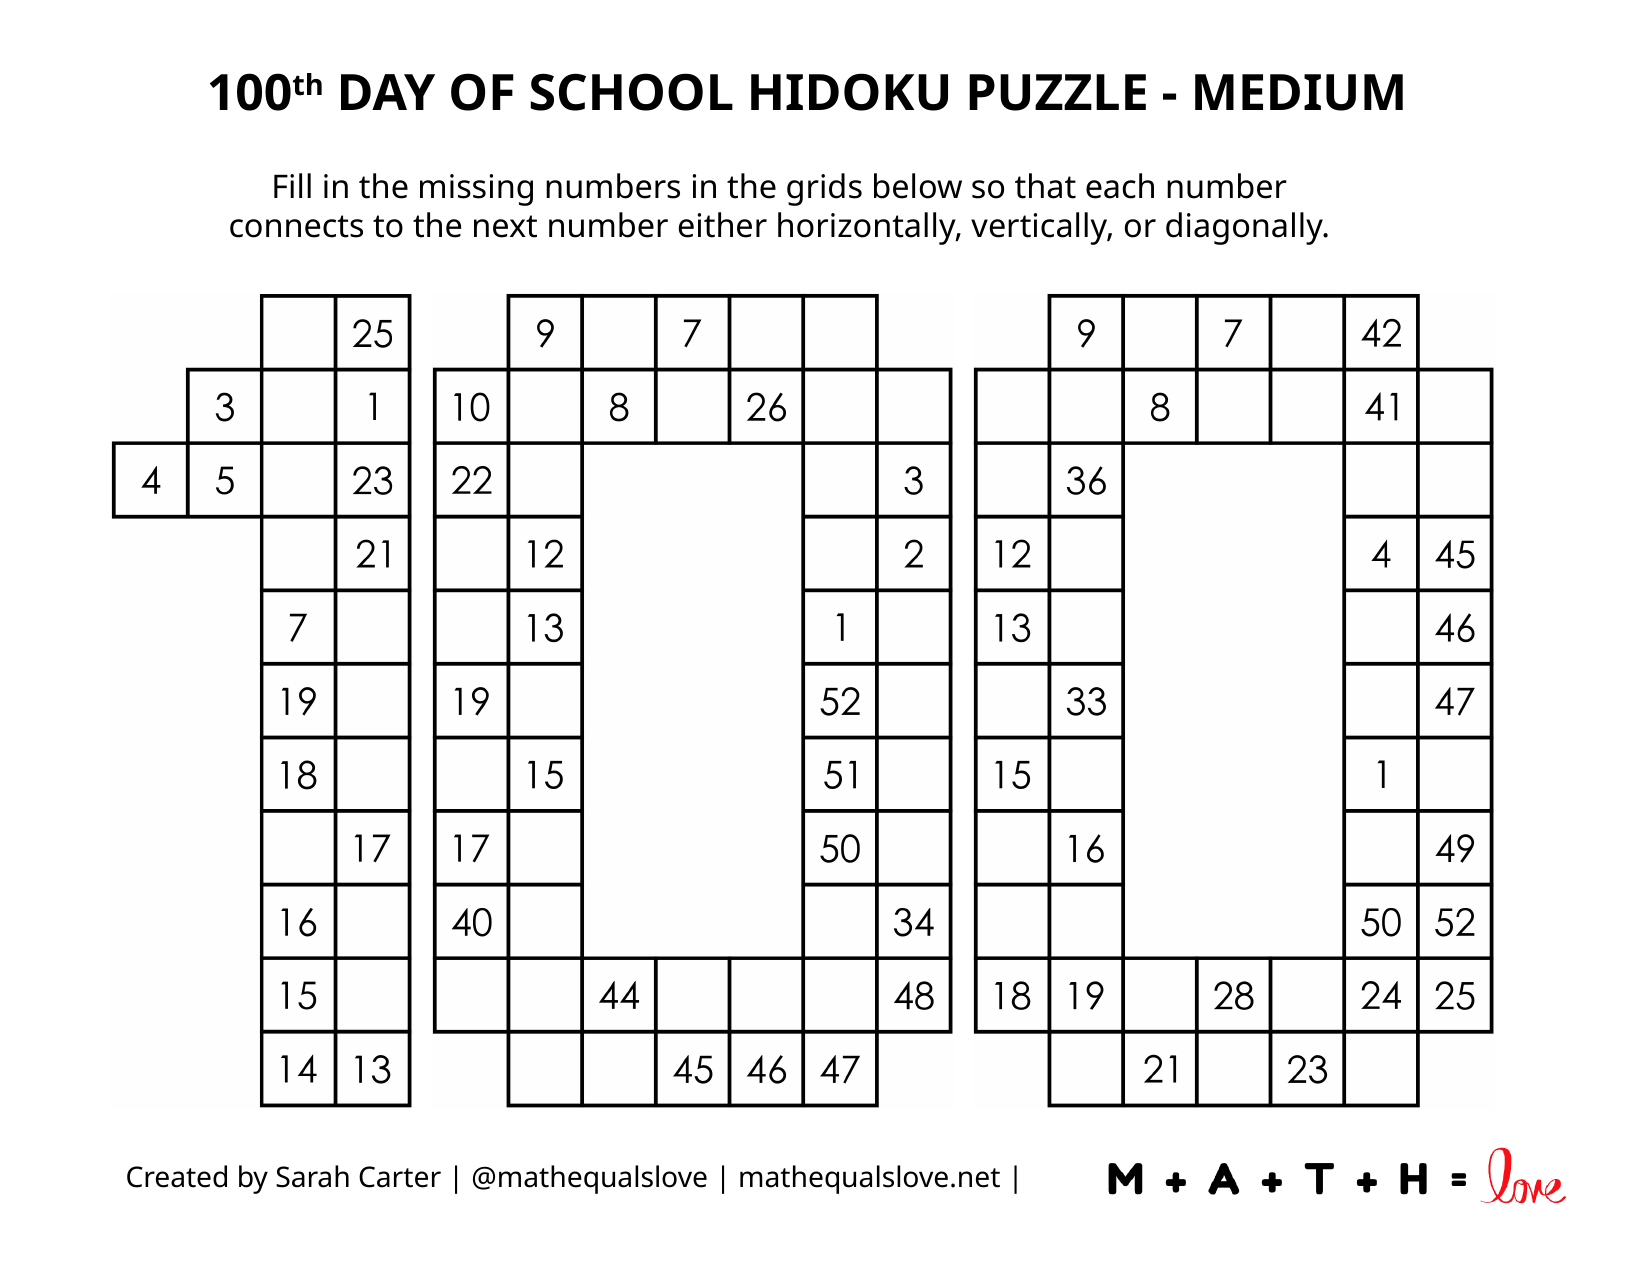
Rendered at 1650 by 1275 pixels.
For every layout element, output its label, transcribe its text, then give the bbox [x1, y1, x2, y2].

picture [1091, 1143, 1578, 1209]
text_box 100th DAY OF SCHOOL HIDOKU PUZZLE - MEDIUM [67, 52, 1548, 128]
text_box Created by Sarah Carter | @mathequalslove | mathequalslove.net | [110, 1151, 1091, 1201]
picture [972, 292, 1496, 1110]
picture [431, 292, 954, 1110]
text_box Fill in the missing numbers in the grids below so that each number connects to the next number either horizontally, vertically, or diagonally. [0, 158, 1610, 252]
picture [110, 292, 413, 1110]
